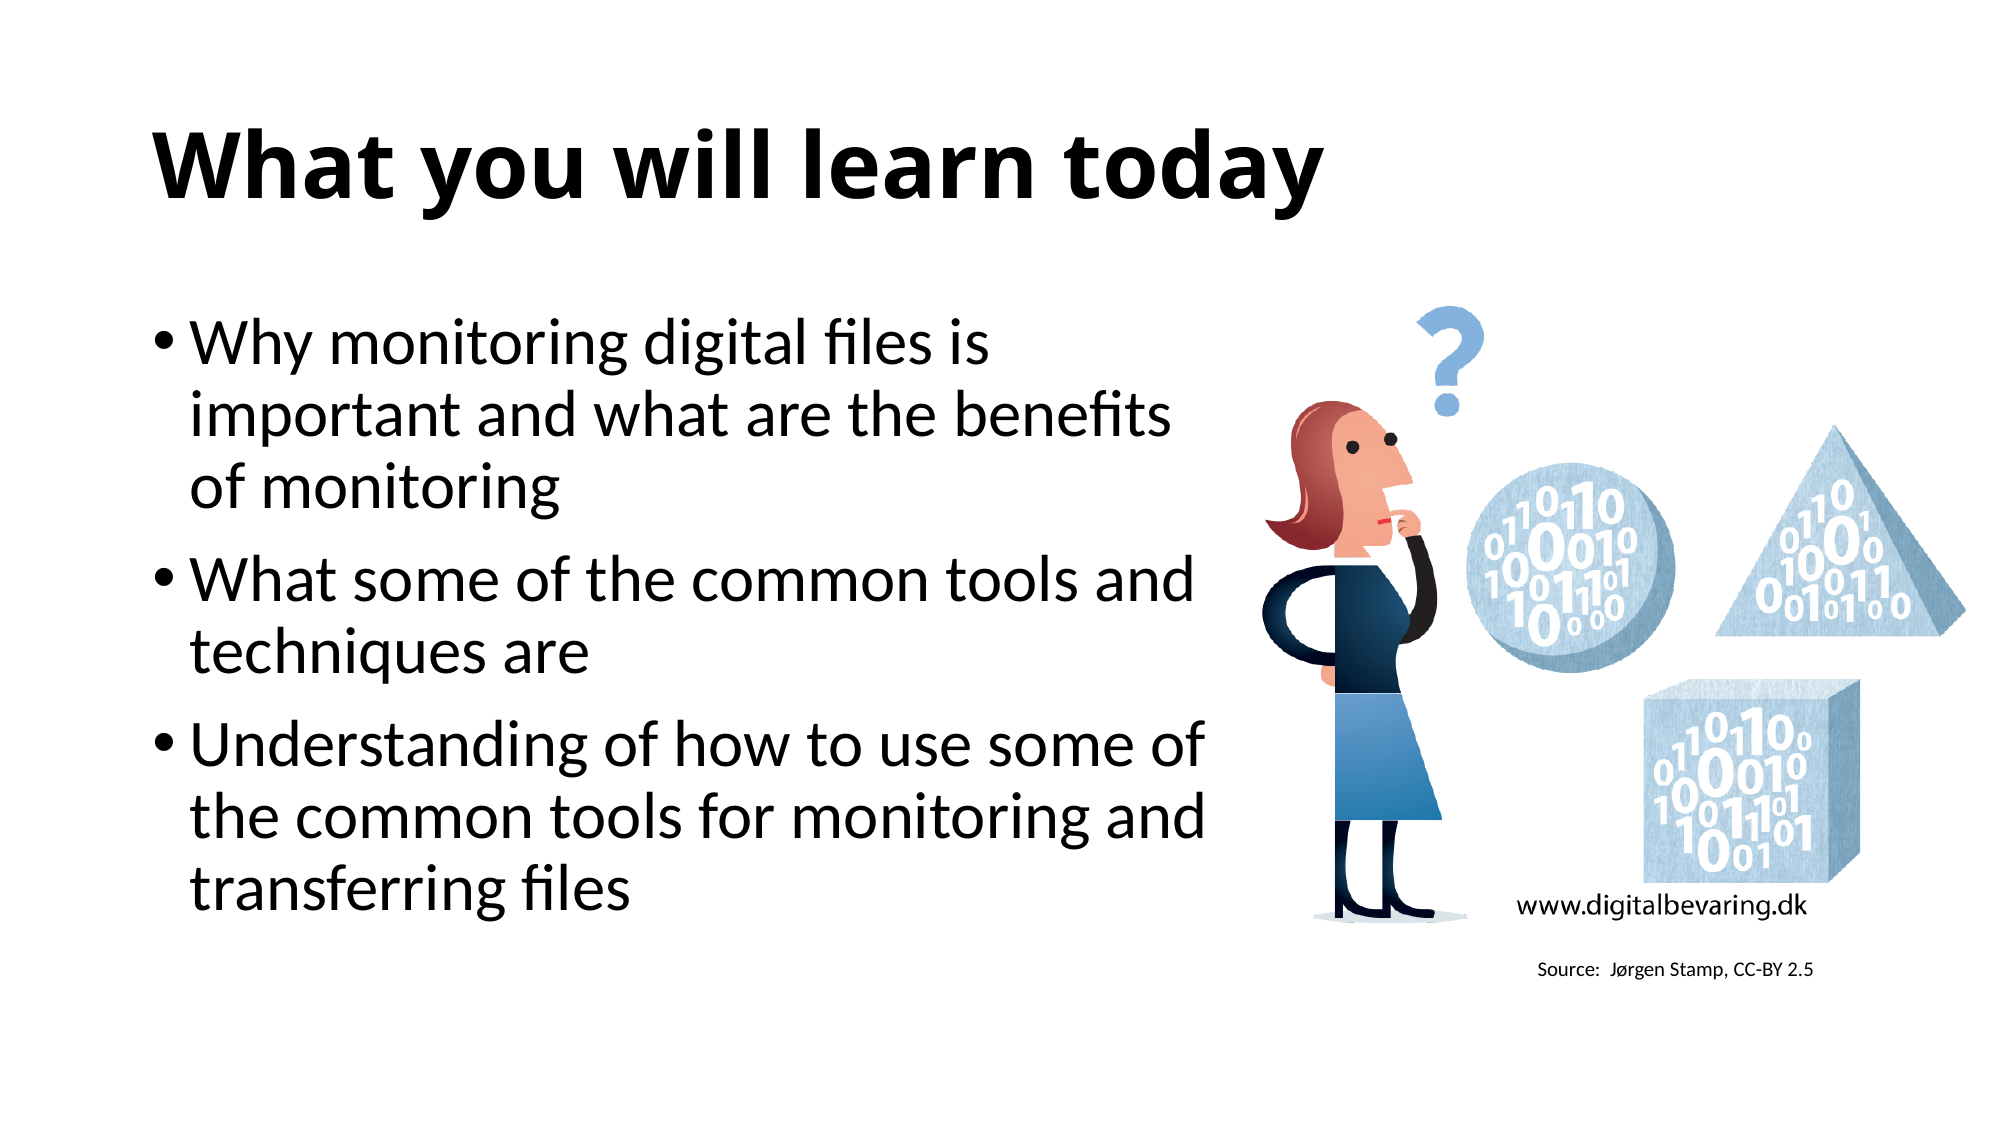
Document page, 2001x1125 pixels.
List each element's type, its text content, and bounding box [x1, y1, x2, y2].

list Why monitoring digital files is important and what are the benefits of monitoring What some of the common tools and techniques are Understanding of how to use some of the common tools for monitoring and transferring files [137, 299, 1232, 1014]
picture [1231, 252, 1966, 923]
title What you will learn today [137, 59, 1863, 278]
text_box Source: Jørgen Stamp, CC-BY 2.5 [1522, 947, 1829, 988]
